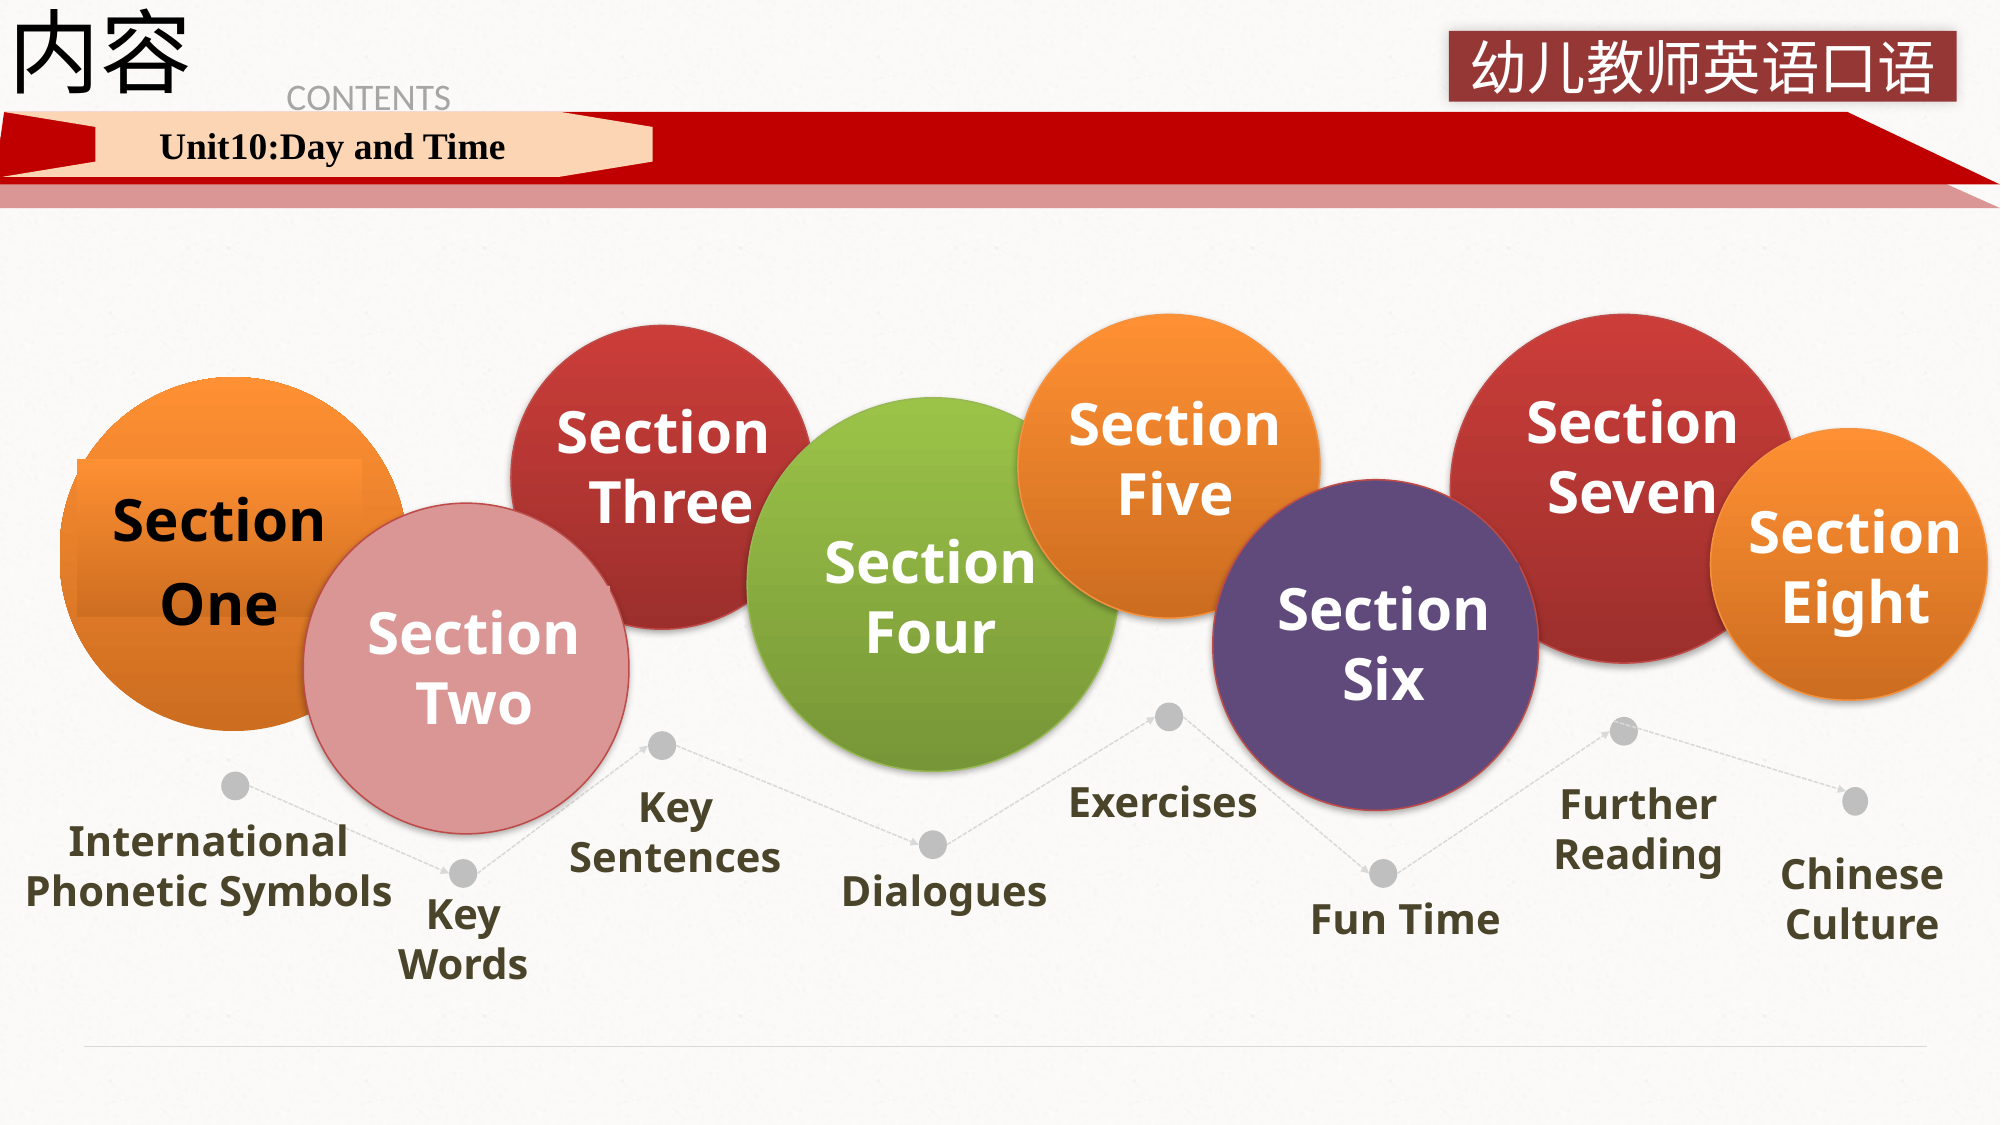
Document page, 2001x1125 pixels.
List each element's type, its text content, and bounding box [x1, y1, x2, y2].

text_box 内容 [0, 0, 571, 111]
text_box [11, 314, 1993, 1047]
text_box 幼儿教师英语口语 [1448, 30, 1957, 102]
text_box Unit10:Day and Time [0, 109, 655, 179]
text_box CONTENTS [184, 64, 553, 109]
text_box [0, 187, 2000, 211]
text_box [0, 109, 2000, 187]
